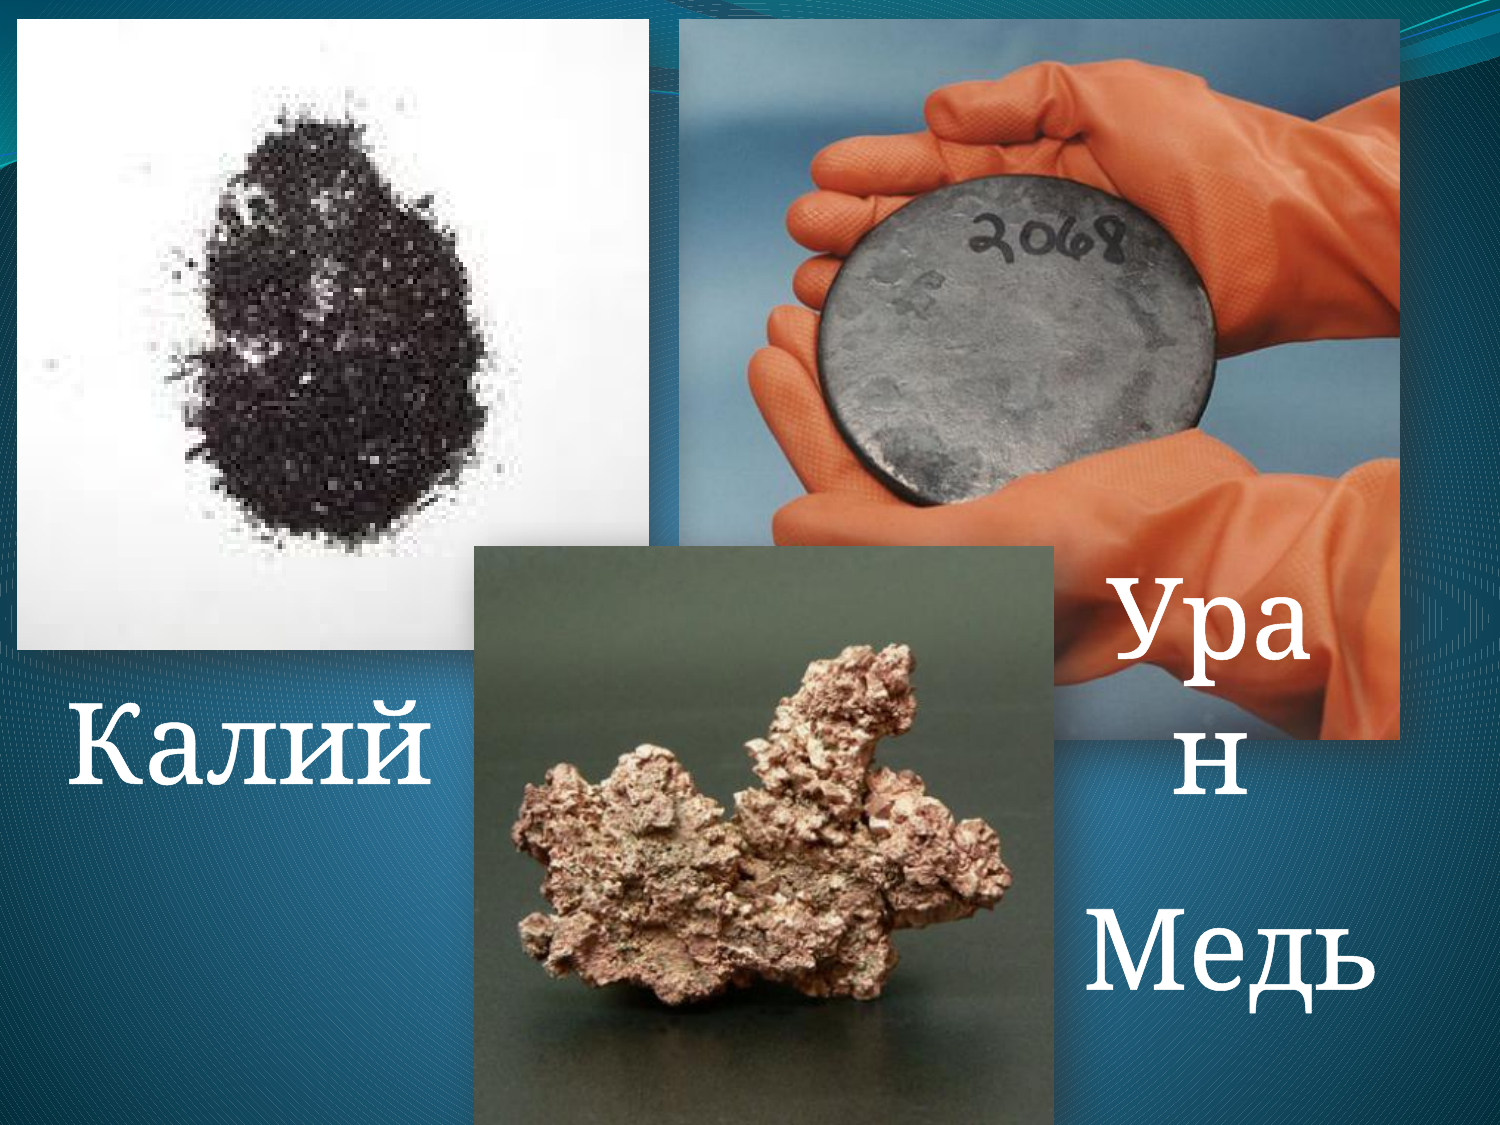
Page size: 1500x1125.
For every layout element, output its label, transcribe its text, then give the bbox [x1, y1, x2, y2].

picture [17, 18, 1400, 1125]
text_box Уран [1103, 753, 1363, 824]
text_box Медь [1067, 869, 1396, 1020]
text_box Калий [50, 664, 448, 814]
